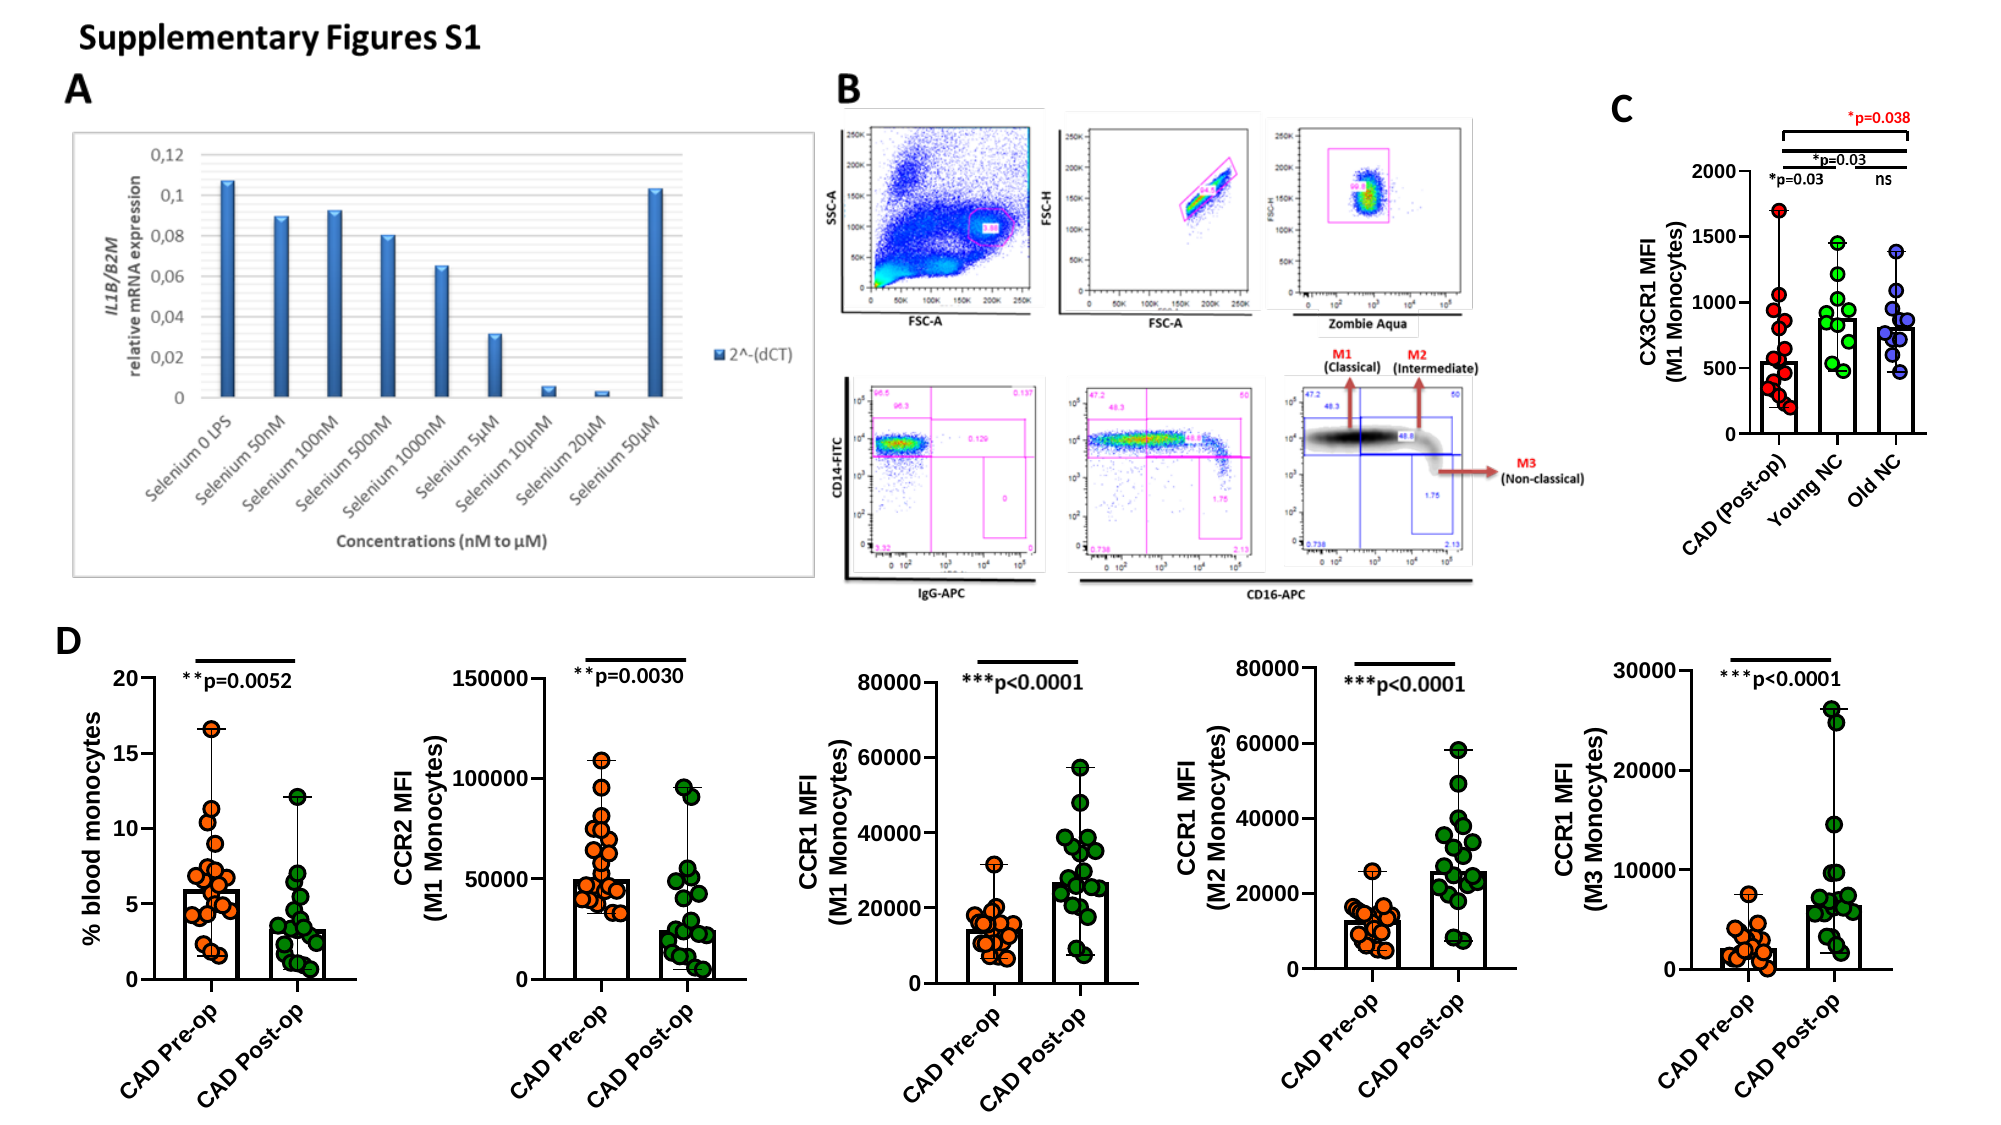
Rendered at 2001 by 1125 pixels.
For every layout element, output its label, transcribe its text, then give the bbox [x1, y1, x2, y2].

text_box D [40, 612, 97, 670]
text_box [1596, 73, 1959, 563]
picture [35, 0, 1596, 612]
picture [55, 637, 1917, 1125]
